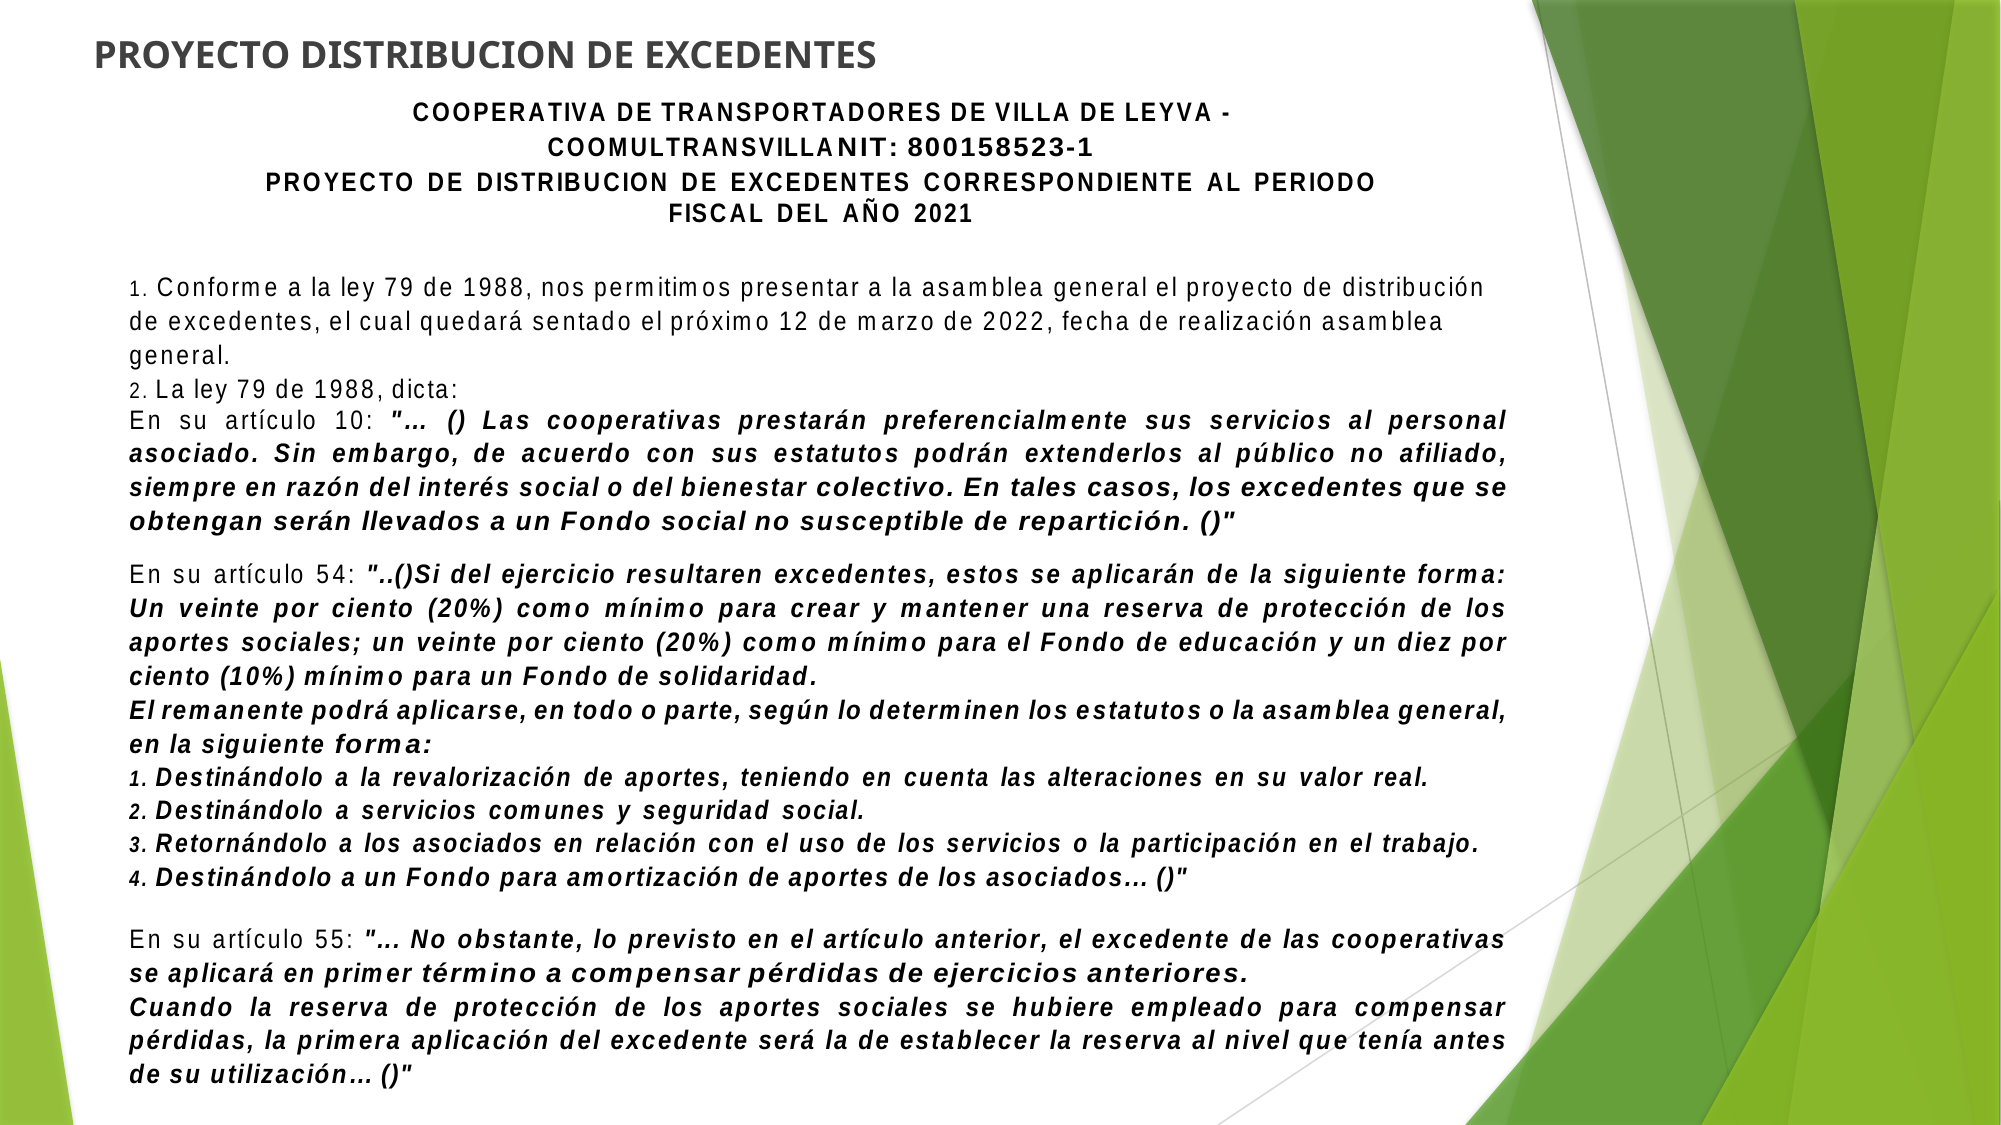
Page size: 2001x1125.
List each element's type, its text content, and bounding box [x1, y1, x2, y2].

list PROYECTO DISTRIBUCION DE EXCEDENTES [78, 23, 1956, 1094]
picture [113, 97, 1529, 1094]
